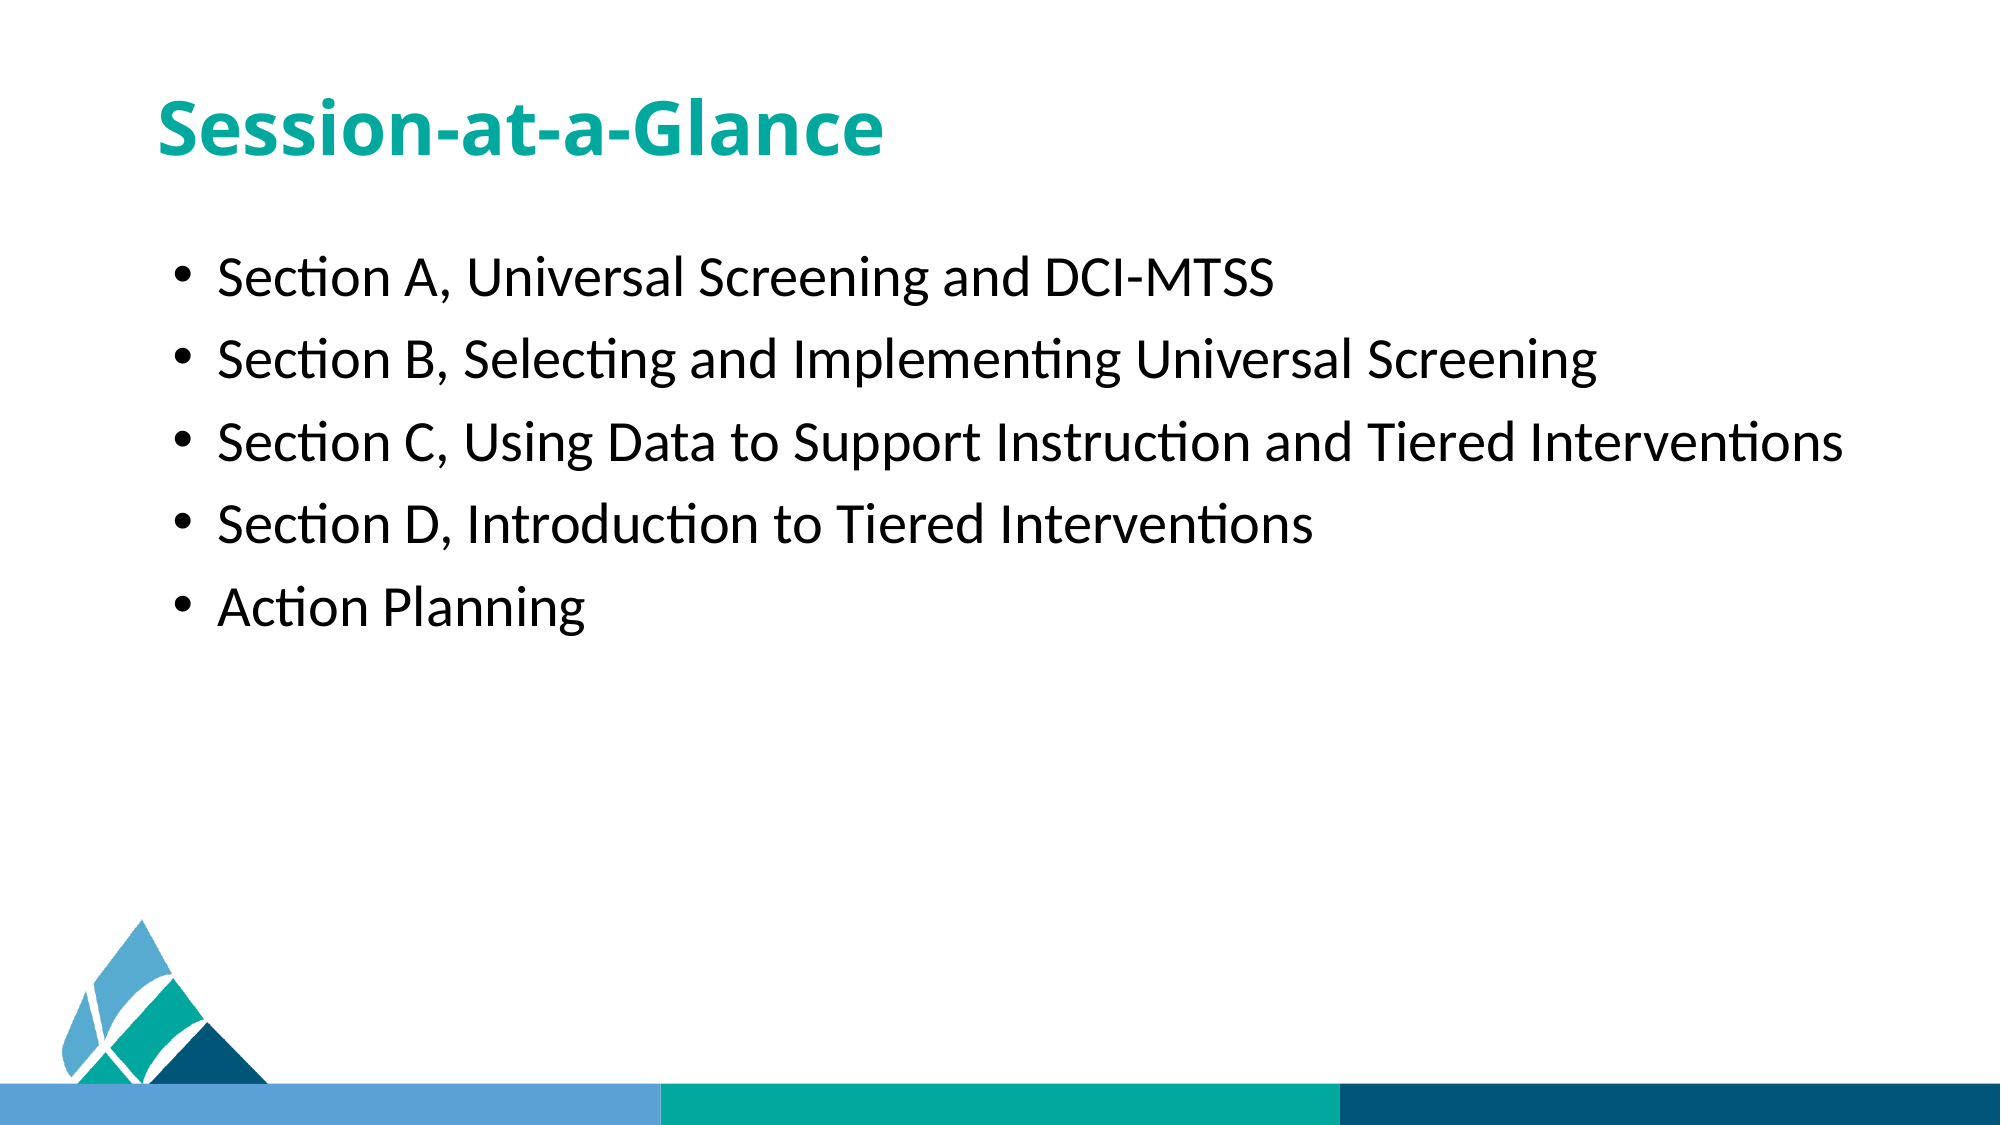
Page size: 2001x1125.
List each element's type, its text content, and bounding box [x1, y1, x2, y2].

picture [62, 919, 268, 1084]
title Session-at-a-Glance [137, 59, 1863, 195]
list Section A, Universal Screening and DCI-MTSS Section B, Selecting and Implementing Universal Screening Section C, Using Data to Support Instruction and Tiered Interventions Section D, Introduction to Tiered Interventions Action Planning [137, 217, 1911, 931]
